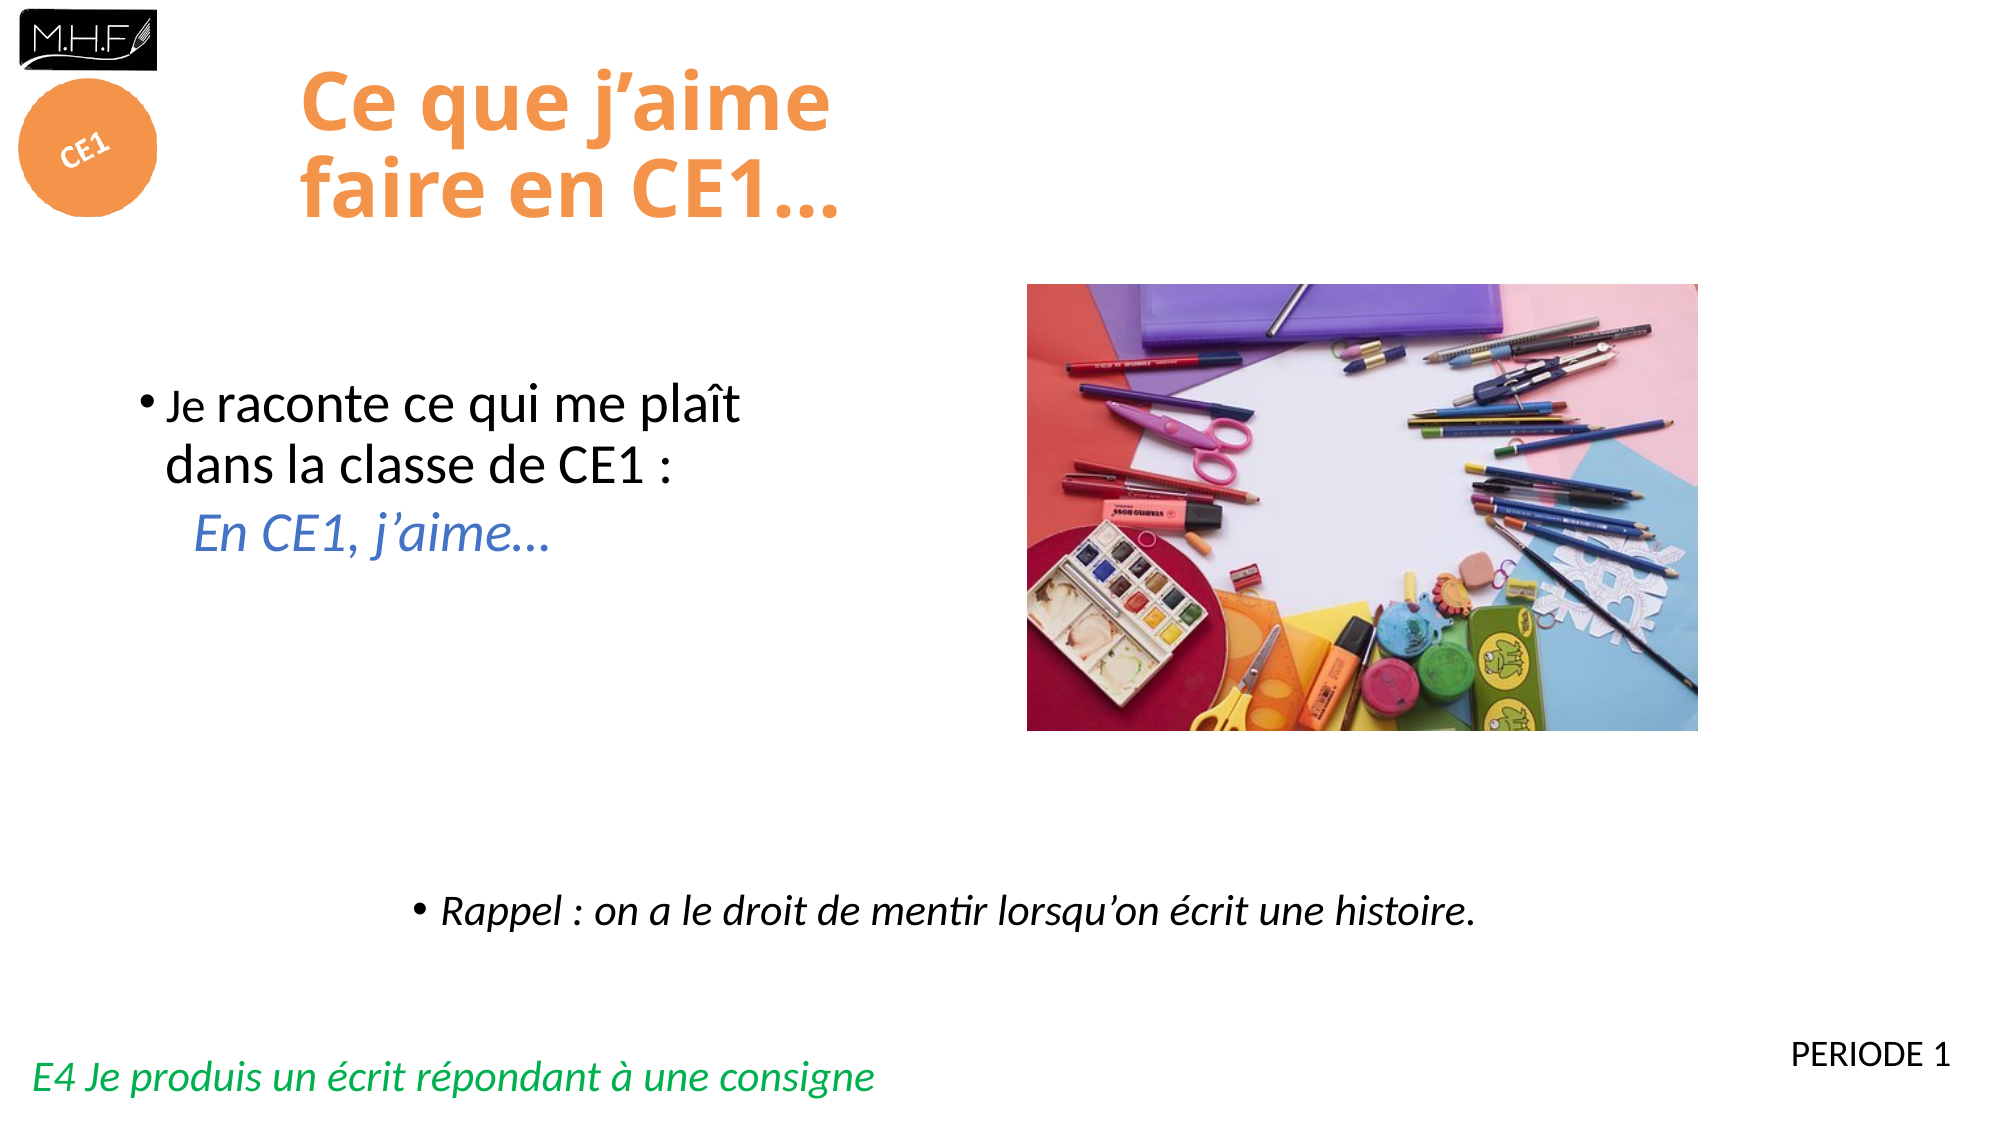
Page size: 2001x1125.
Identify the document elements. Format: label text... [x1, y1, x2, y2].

picture [1027, 284, 1698, 731]
title Ce que j’aime faire en CE1… [284, 39, 861, 257]
text_box Je raconte ce qui me plaît dans la classe de CE1 : En CE1, j’aime… [123, 366, 812, 573]
picture [16, 7, 157, 74]
text_box E4 Je produis un écrit répondant à une consigne [16, 987, 1305, 1125]
text_box Rappel : on a le droit de mentir lorsqu’on écrit une histoire. [397, 879, 1685, 945]
picture [18, 78, 157, 218]
text_box PERIODE 1 [1362, 1021, 1967, 1082]
